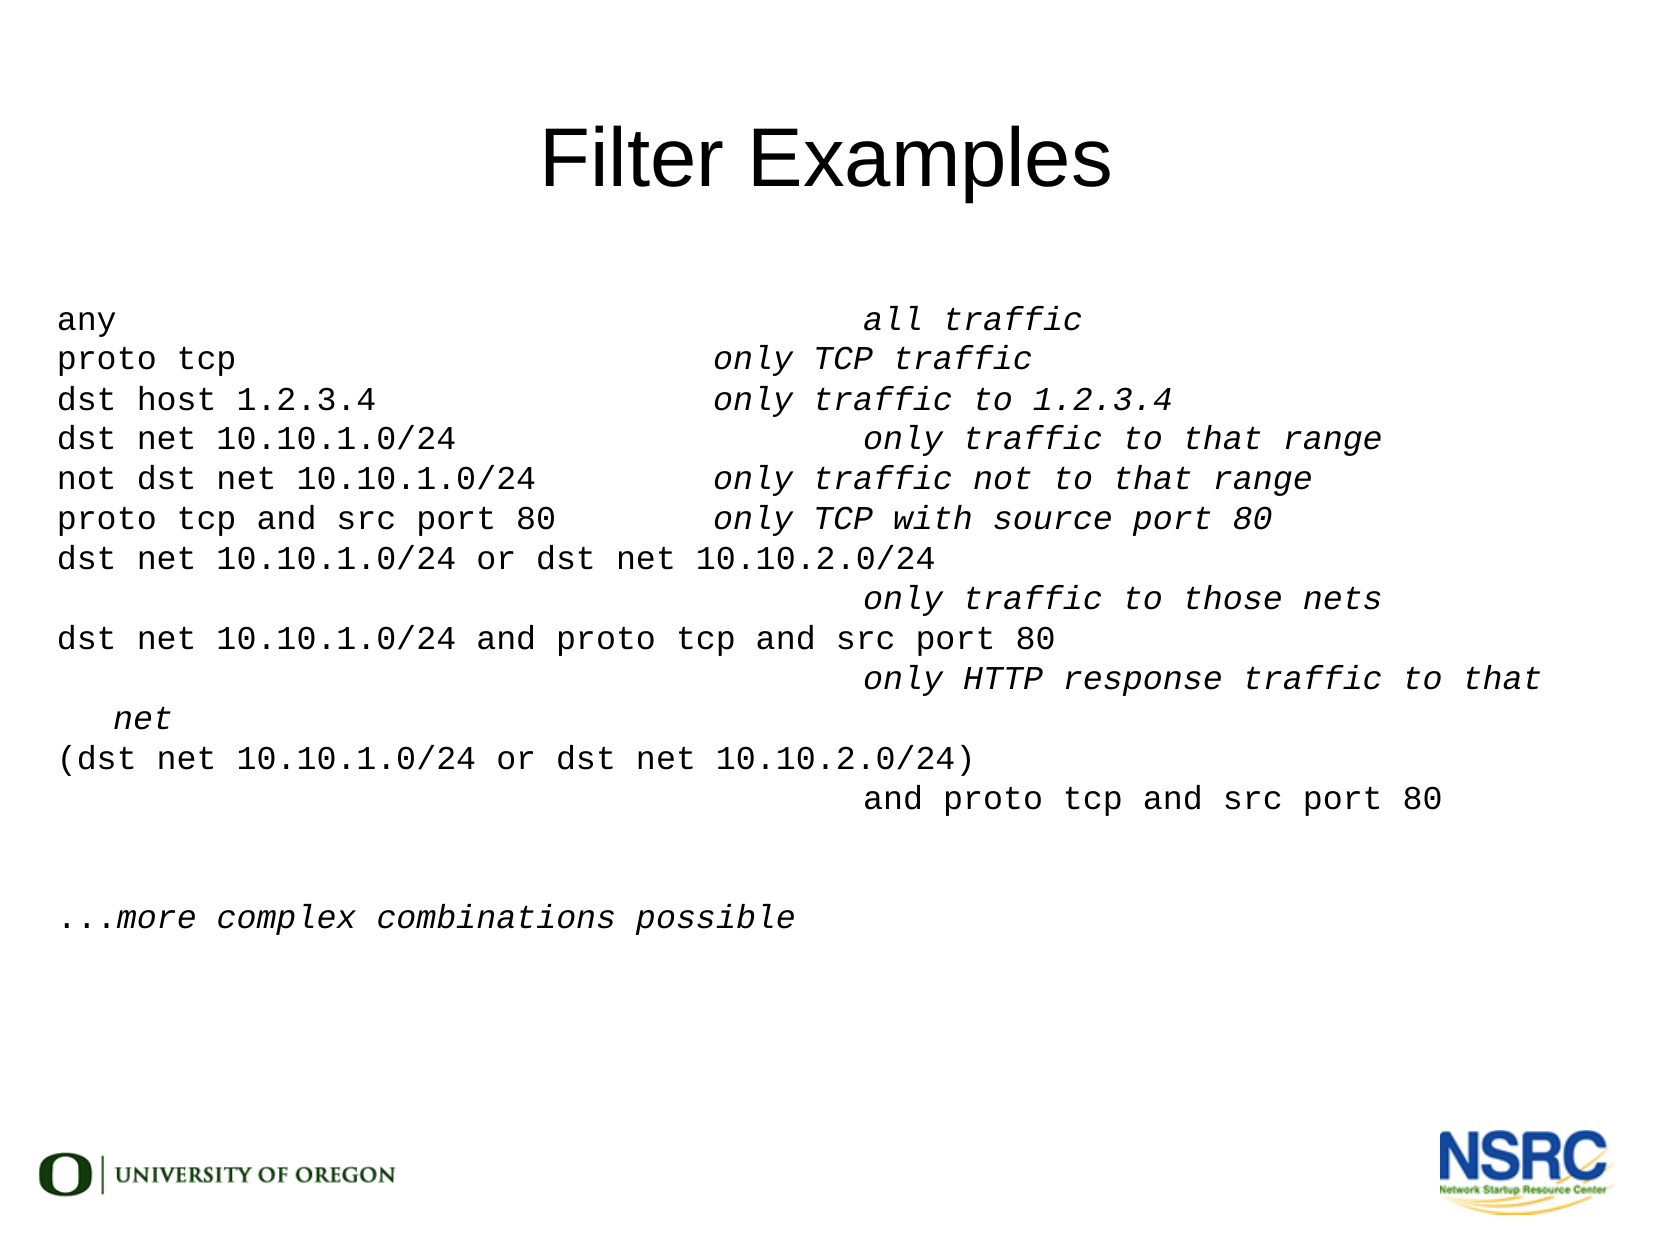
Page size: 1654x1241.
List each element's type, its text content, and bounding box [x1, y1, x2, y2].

text_box any all traffic proto tcp only TCP traffic dst host 1.2.3.4 only traffic to 1.2.3.4 dst net 10.10.1.0/24 only traffic to that range not dst net 10.10.1.0/24 only traffic not to that range proto tcp and src port 80 only TCP with source port 80 dst net 10.10.1.0/24 or dst net 10.10.2.0/24 only traffic to those nets dst net 10.10.1.0/24 and proto tcp and src port 80 only HTTP response traffic to that net (dst net 10.10.1.0/24 or dst net 10.10.2.0/24) and proto tcp and src port 80 ...more complex combinations possible [42, 289, 1611, 1108]
text_box Filter Examples [82, 49, 1571, 257]
picture [37, 1151, 397, 1198]
picture [1440, 1130, 1616, 1215]
